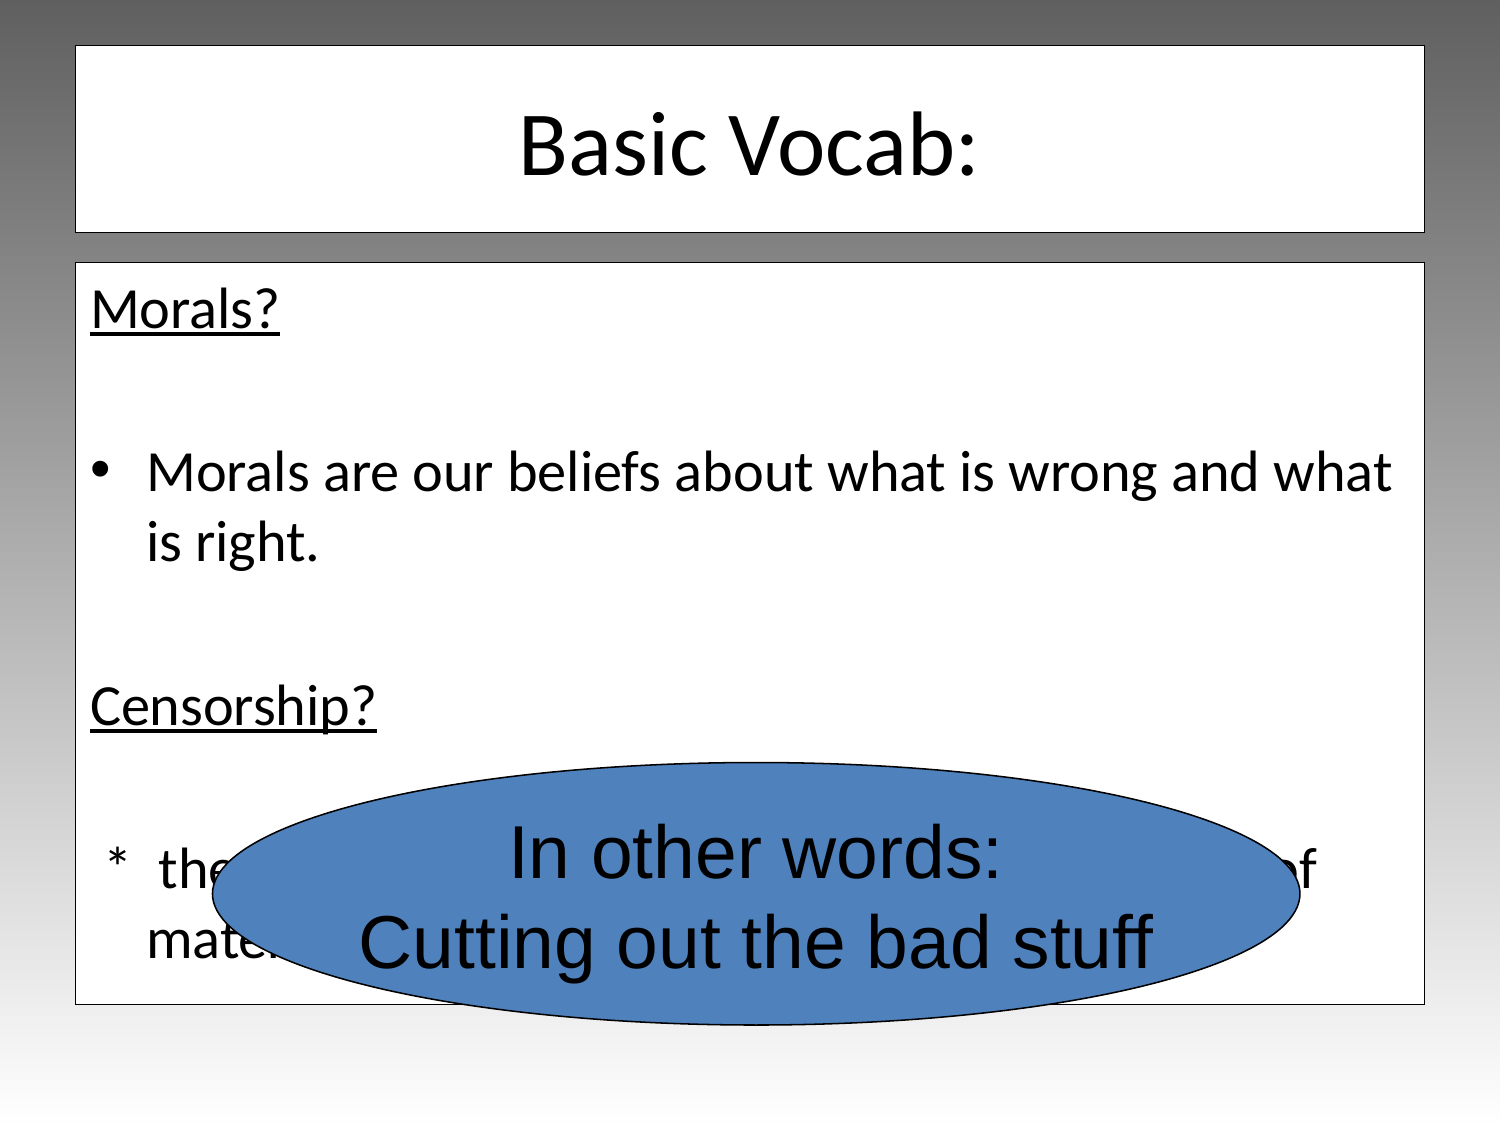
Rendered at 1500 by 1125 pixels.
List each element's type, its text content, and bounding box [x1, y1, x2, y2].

text_box In other words: Cutting out the bad stuff [212, 762, 1300, 1026]
list Morals? Morals are our beliefs about what is wrong and what is right. Censorship? * the act of stopping transmission or publication of material deemed objectionable. [75, 262, 1425, 1005]
title Basic Vocab: [75, 45, 1425, 233]
